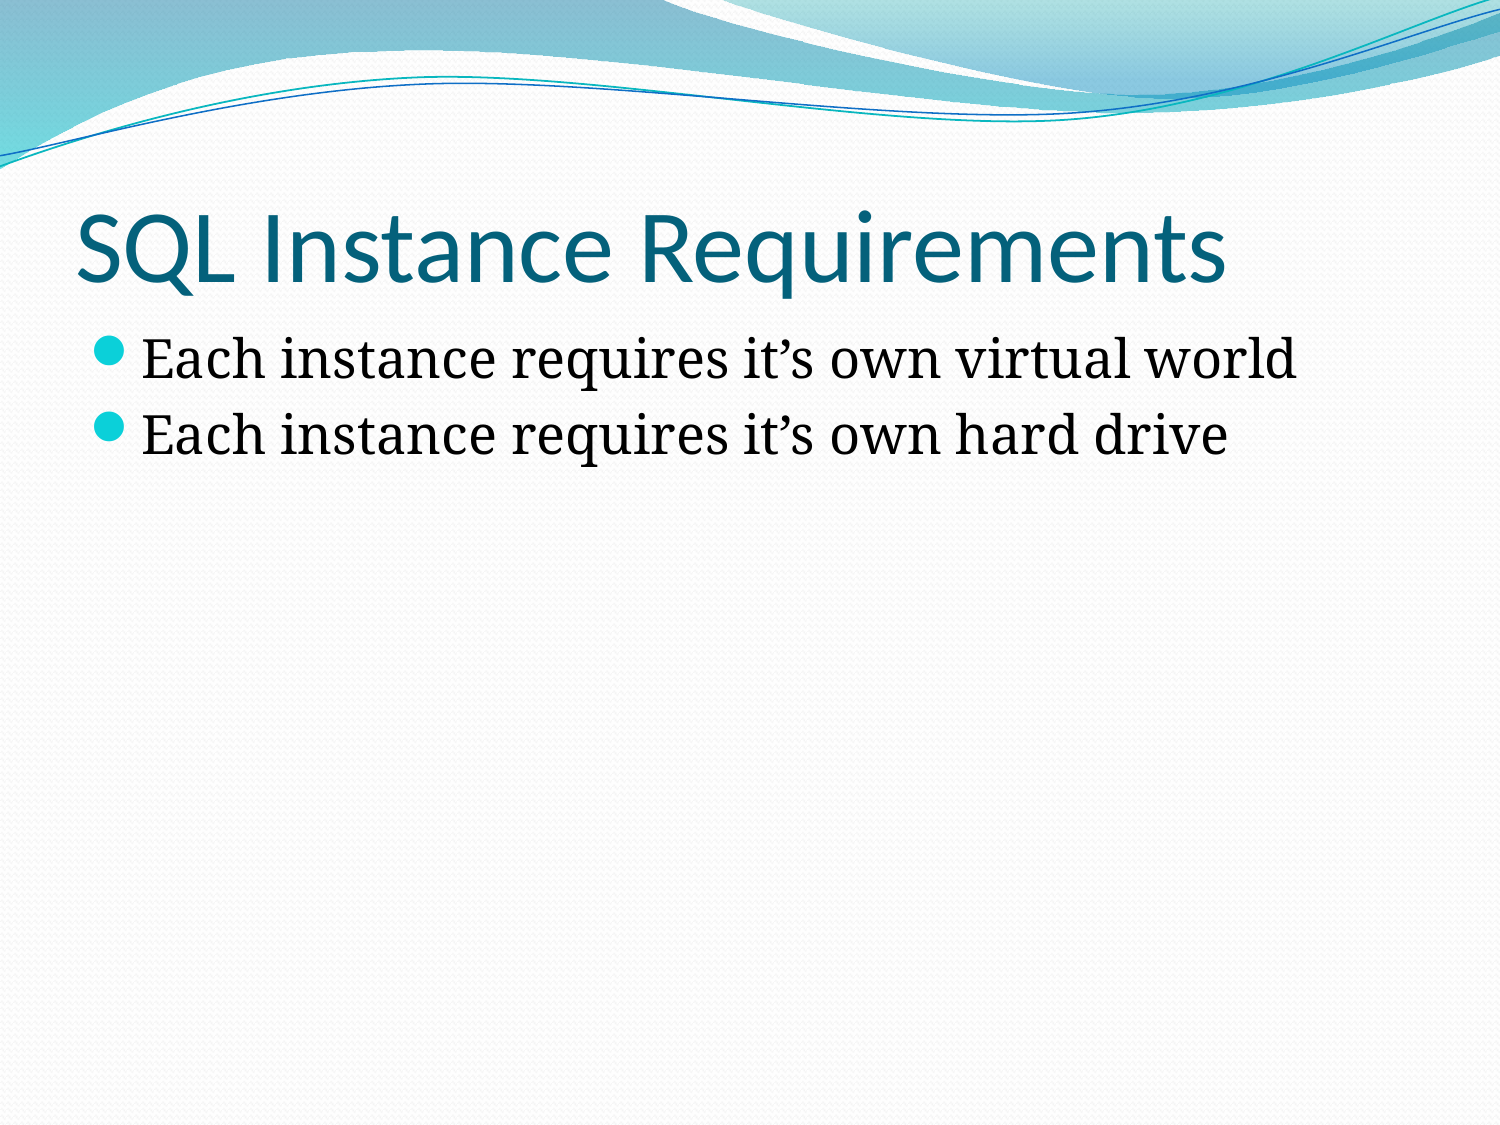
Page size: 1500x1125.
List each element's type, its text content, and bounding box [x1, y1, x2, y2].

list Each instance requires it’s own virtual world Each instance requires it’s own hard drive [75, 317, 1425, 1038]
title SQL Instance Requirements [75, 115, 1425, 303]
